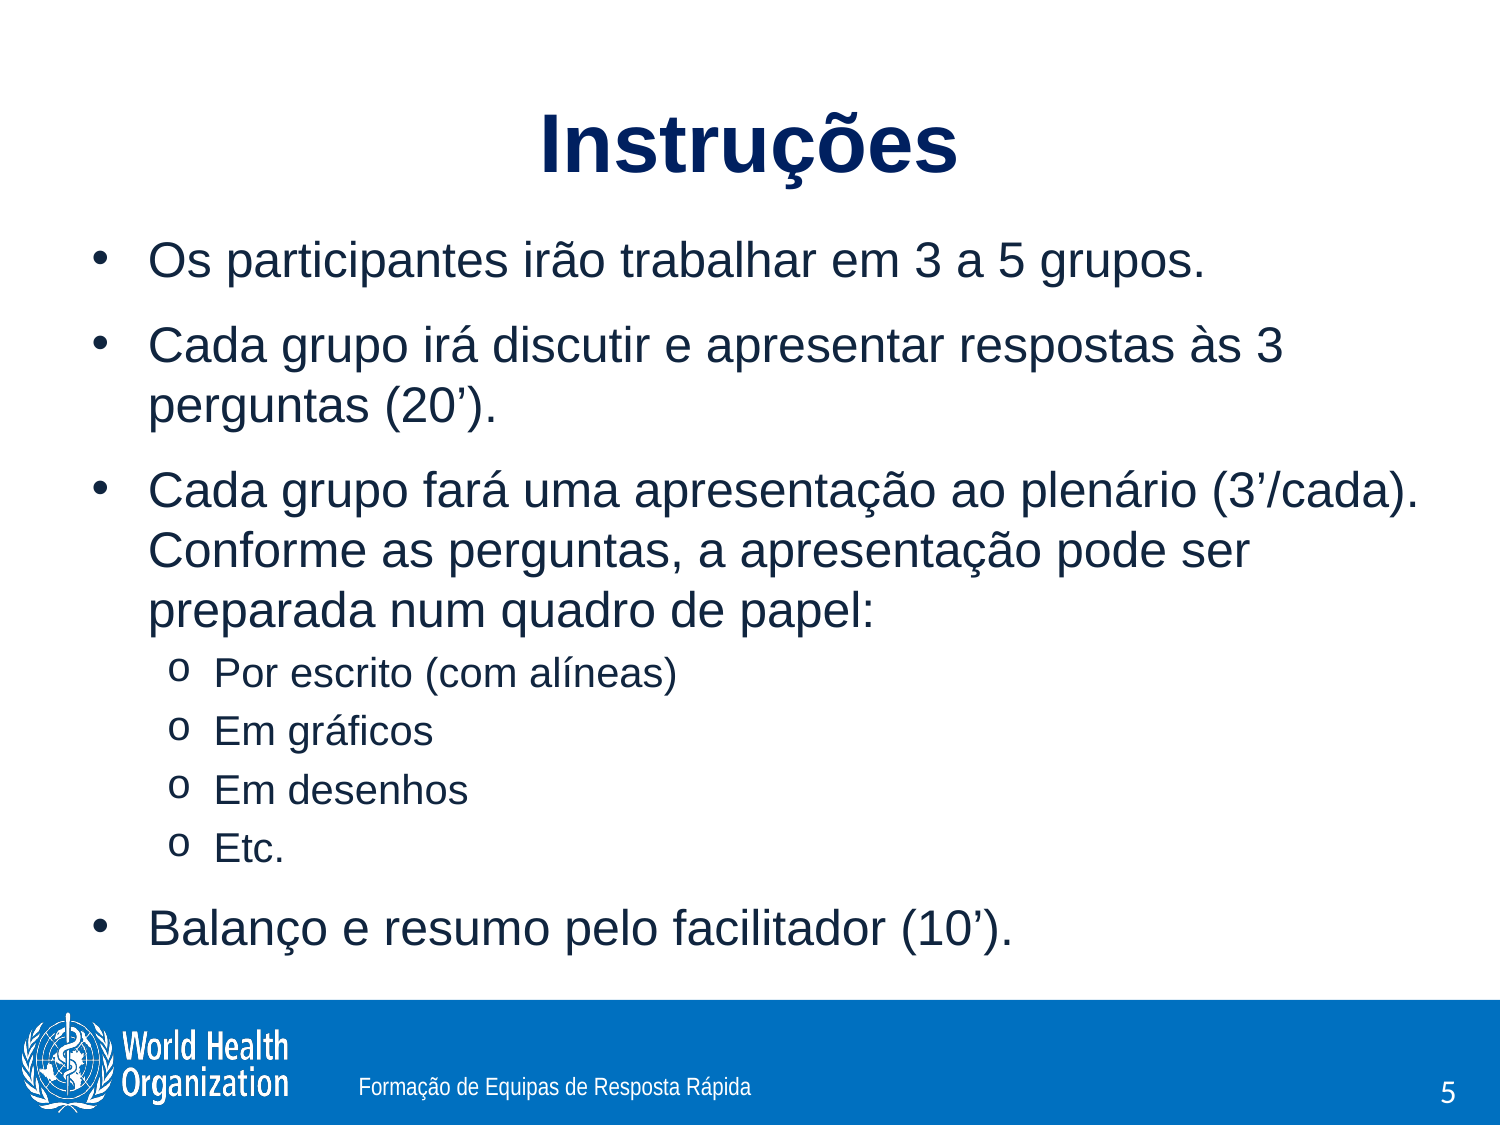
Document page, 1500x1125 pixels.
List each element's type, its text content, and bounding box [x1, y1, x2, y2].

picture [21, 1012, 288, 1113]
title Instruções [75, 45, 1425, 233]
list Os participantes irão trabalhar em 3 a 5 grupos. Cada grupo irá discutir e apresentar respostas às 3 perguntas (20’). Cada grupo fará uma apresentação ao plenário (3’/cada). Conforme as perguntas, a apresentação pode ser preparada num quadro de papel: Por escrito (com alíneas) Em gráficos Em desenhos Etc. Balanço e resumo pelo facilitador (10’). [76, 219, 1484, 963]
